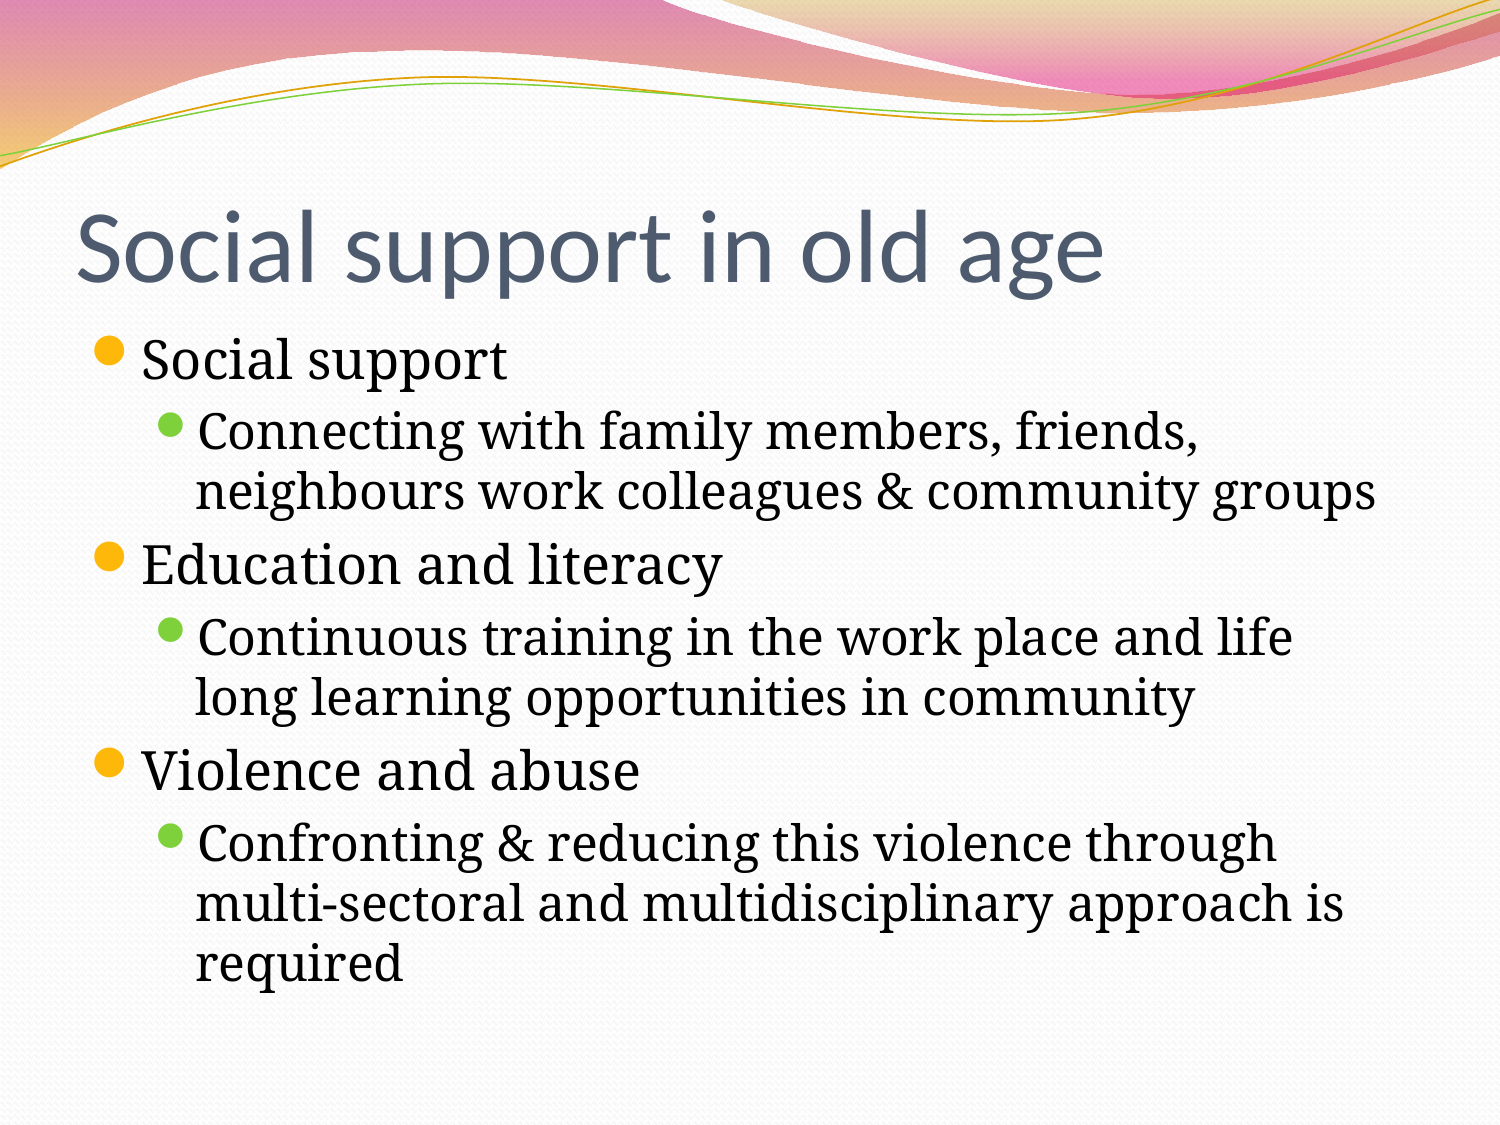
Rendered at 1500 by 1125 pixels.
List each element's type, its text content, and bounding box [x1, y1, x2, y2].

list Social support Connecting with family members, friends, neighbours work colleagues & community groups Education and literacy Continuous training in the work place and life long learning opportunities in community Violence and abuse Confronting & reducing this violence through multi-sectoral and multidisciplinary approach is required [74, 317, 1426, 1038]
title Social support in old age [74, 115, 1426, 304]
